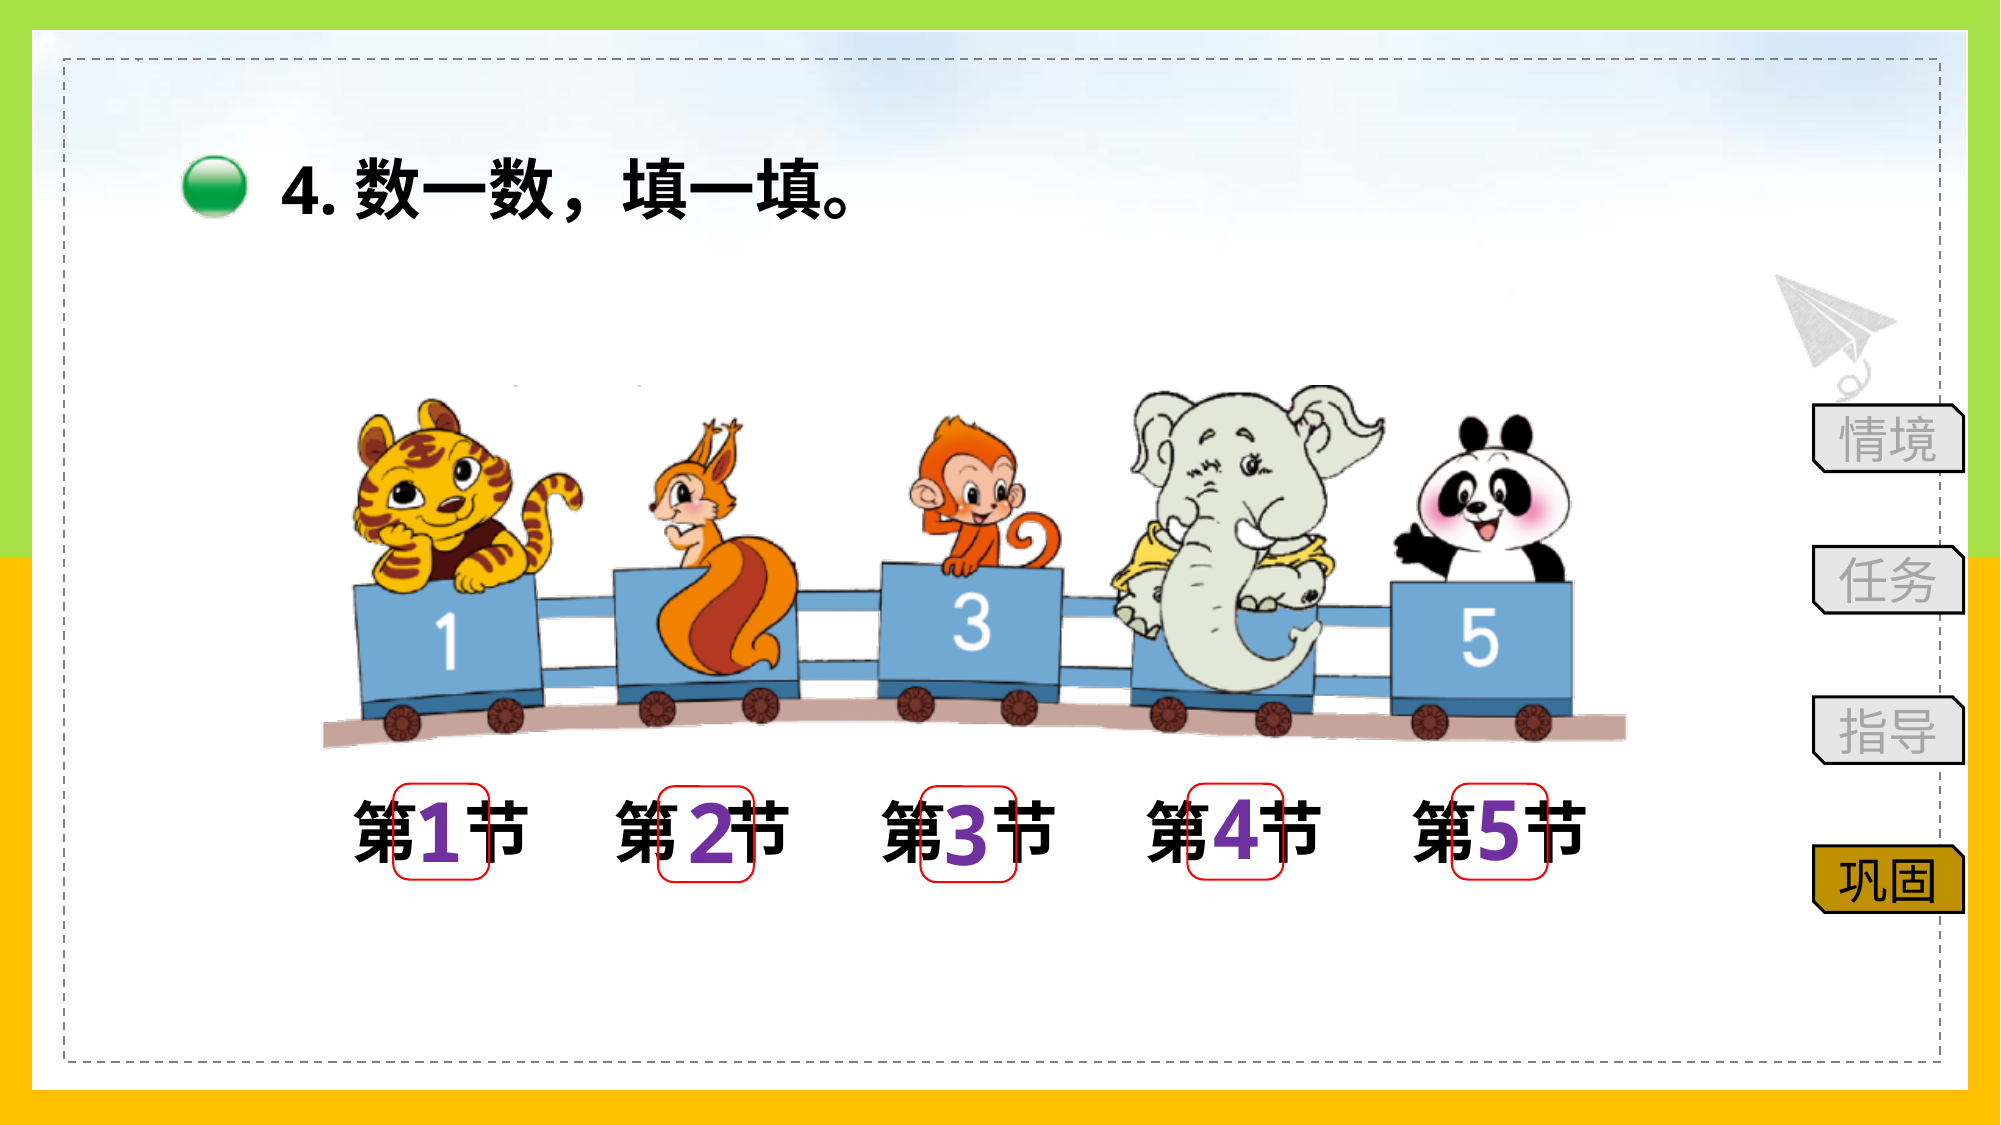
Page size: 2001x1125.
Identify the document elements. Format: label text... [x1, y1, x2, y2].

text_box 4 [1196, 880, 1256, 884]
picture [34, 32, 1966, 1088]
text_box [835, 783, 1102, 883]
text_box 5 [1459, 880, 1519, 885]
text_box 3 [927, 883, 986, 890]
text_box 1 [399, 880, 459, 887]
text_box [1706, 236, 1964, 913]
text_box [174, 72, 905, 237]
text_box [1367, 783, 1633, 880]
text_box 2 [671, 883, 731, 889]
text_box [308, 783, 570, 880]
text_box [1101, 783, 1367, 880]
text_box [570, 783, 835, 883]
